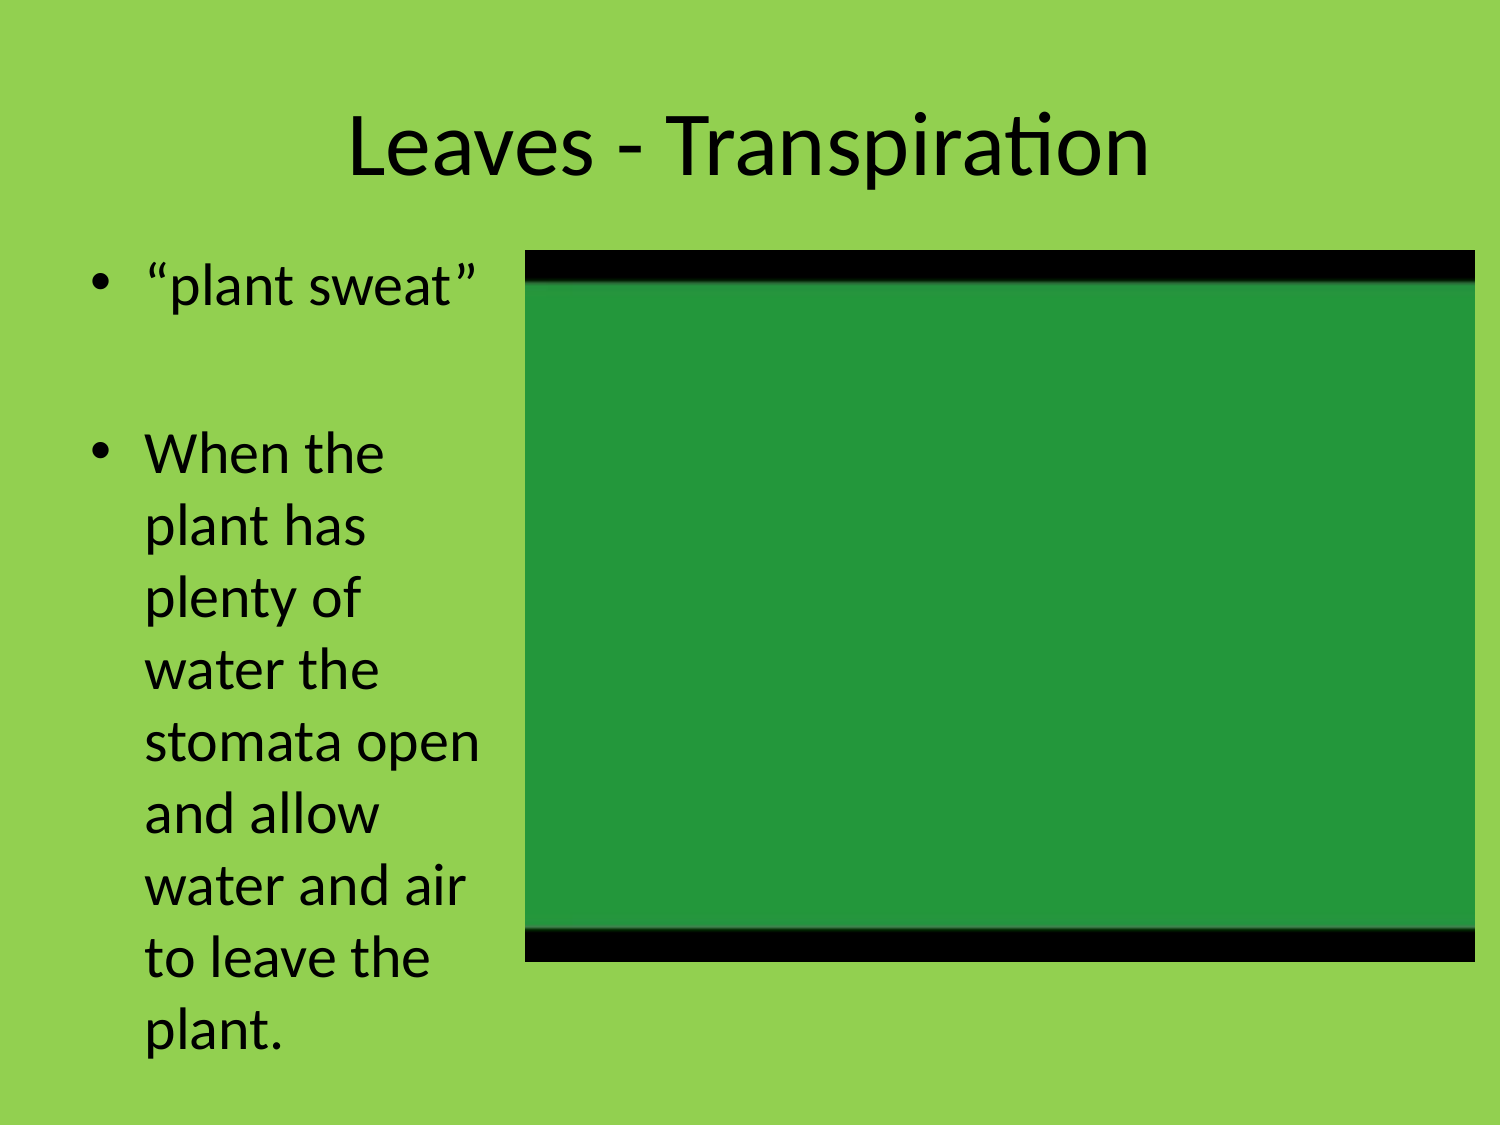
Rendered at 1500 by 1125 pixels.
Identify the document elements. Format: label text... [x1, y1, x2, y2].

title Leaves - Transpiration [75, 45, 1425, 233]
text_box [524, 249, 1476, 963]
list “plant sweat” When the plant has plenty of water the stomata open and allow water and air to leave the plant. [75, 237, 525, 1075]
